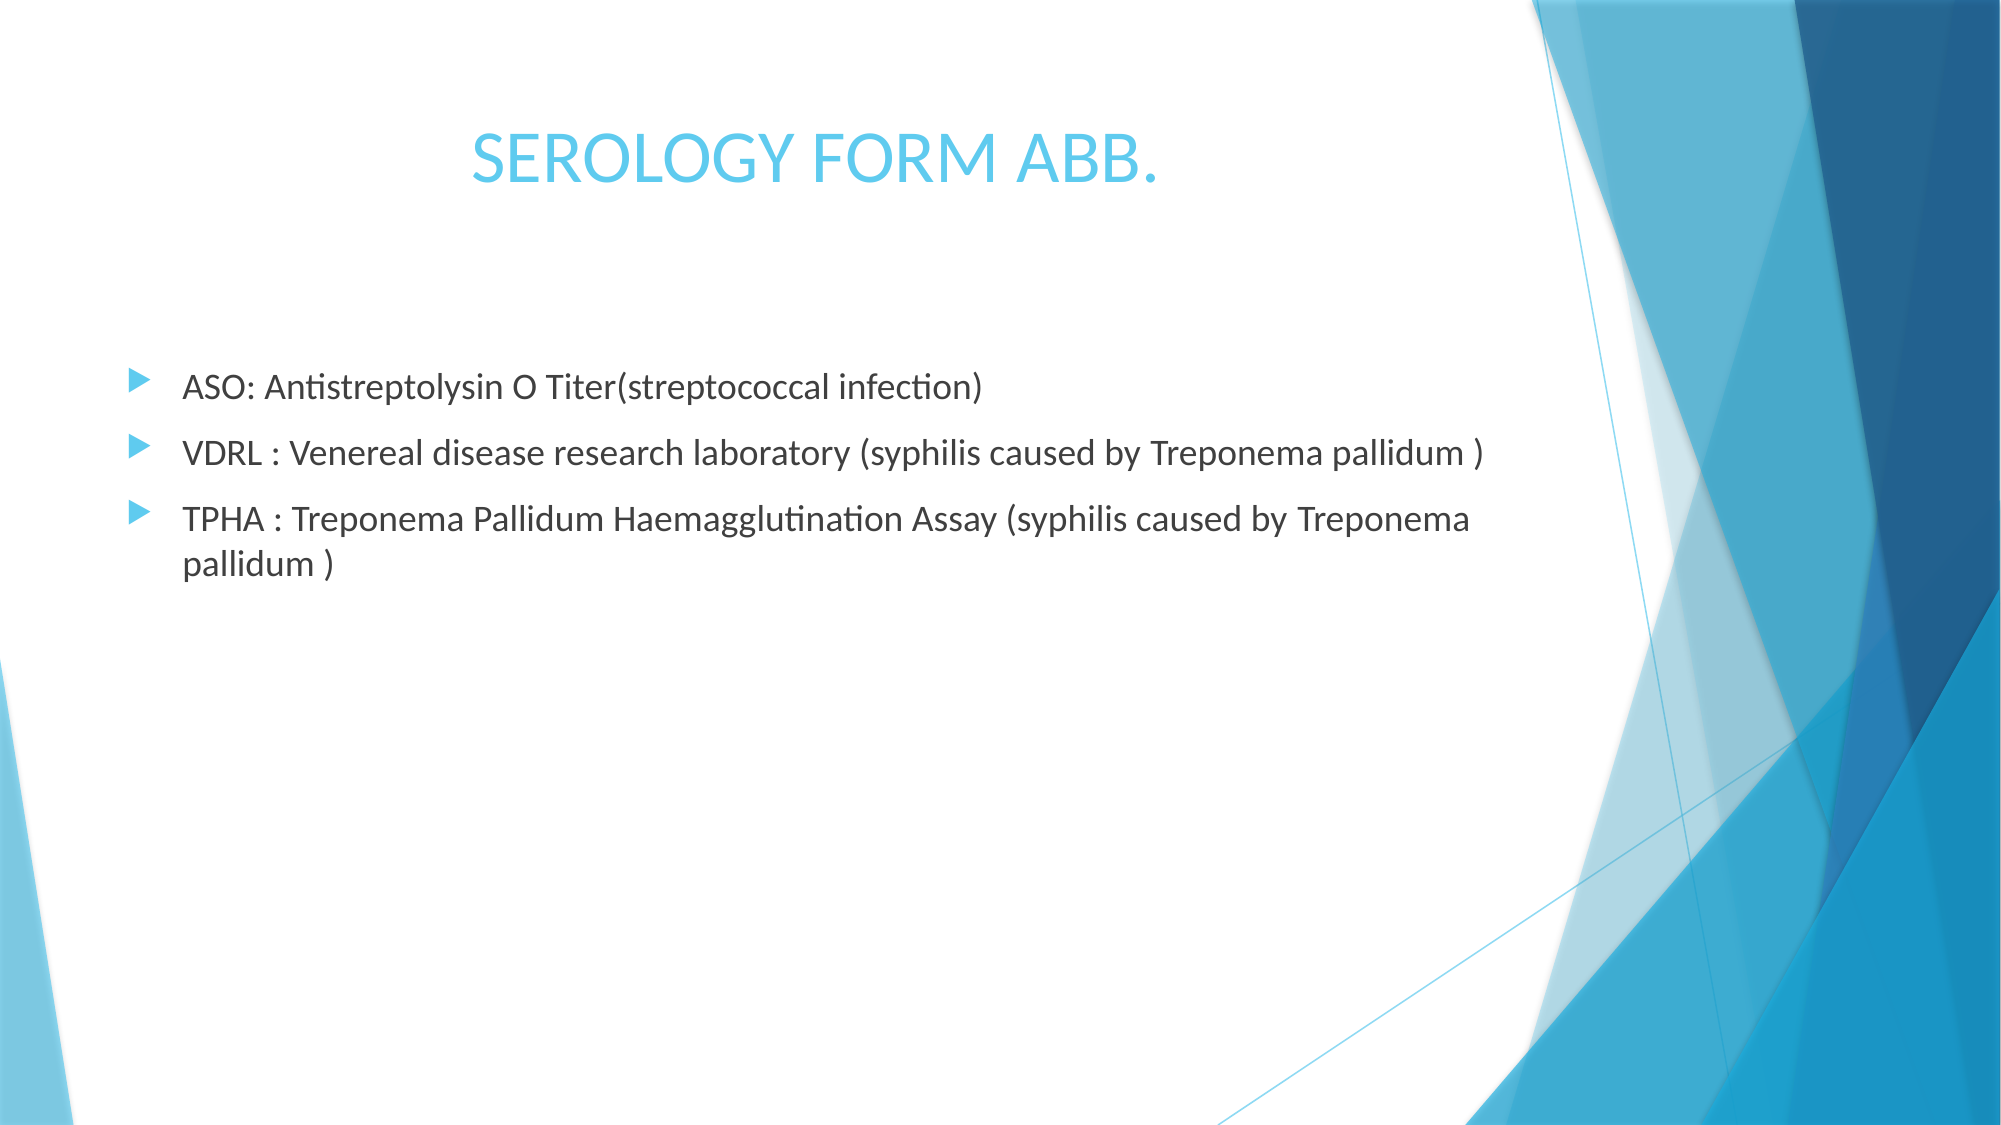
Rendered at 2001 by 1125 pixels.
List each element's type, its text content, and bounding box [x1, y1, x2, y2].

title SEROLOGY FORM ABB. [111, 99, 1522, 317]
list ASO: Antistreptolysin O Titer(streptococcal infection) VDRL : Venereal disease research laboratory (syphilis caused by Treponema pallidum ) TPHA : Treponema Pallidum Haemagglutination Assay (syphilis caused by Treponema pallidum ) [111, 354, 1522, 992]
